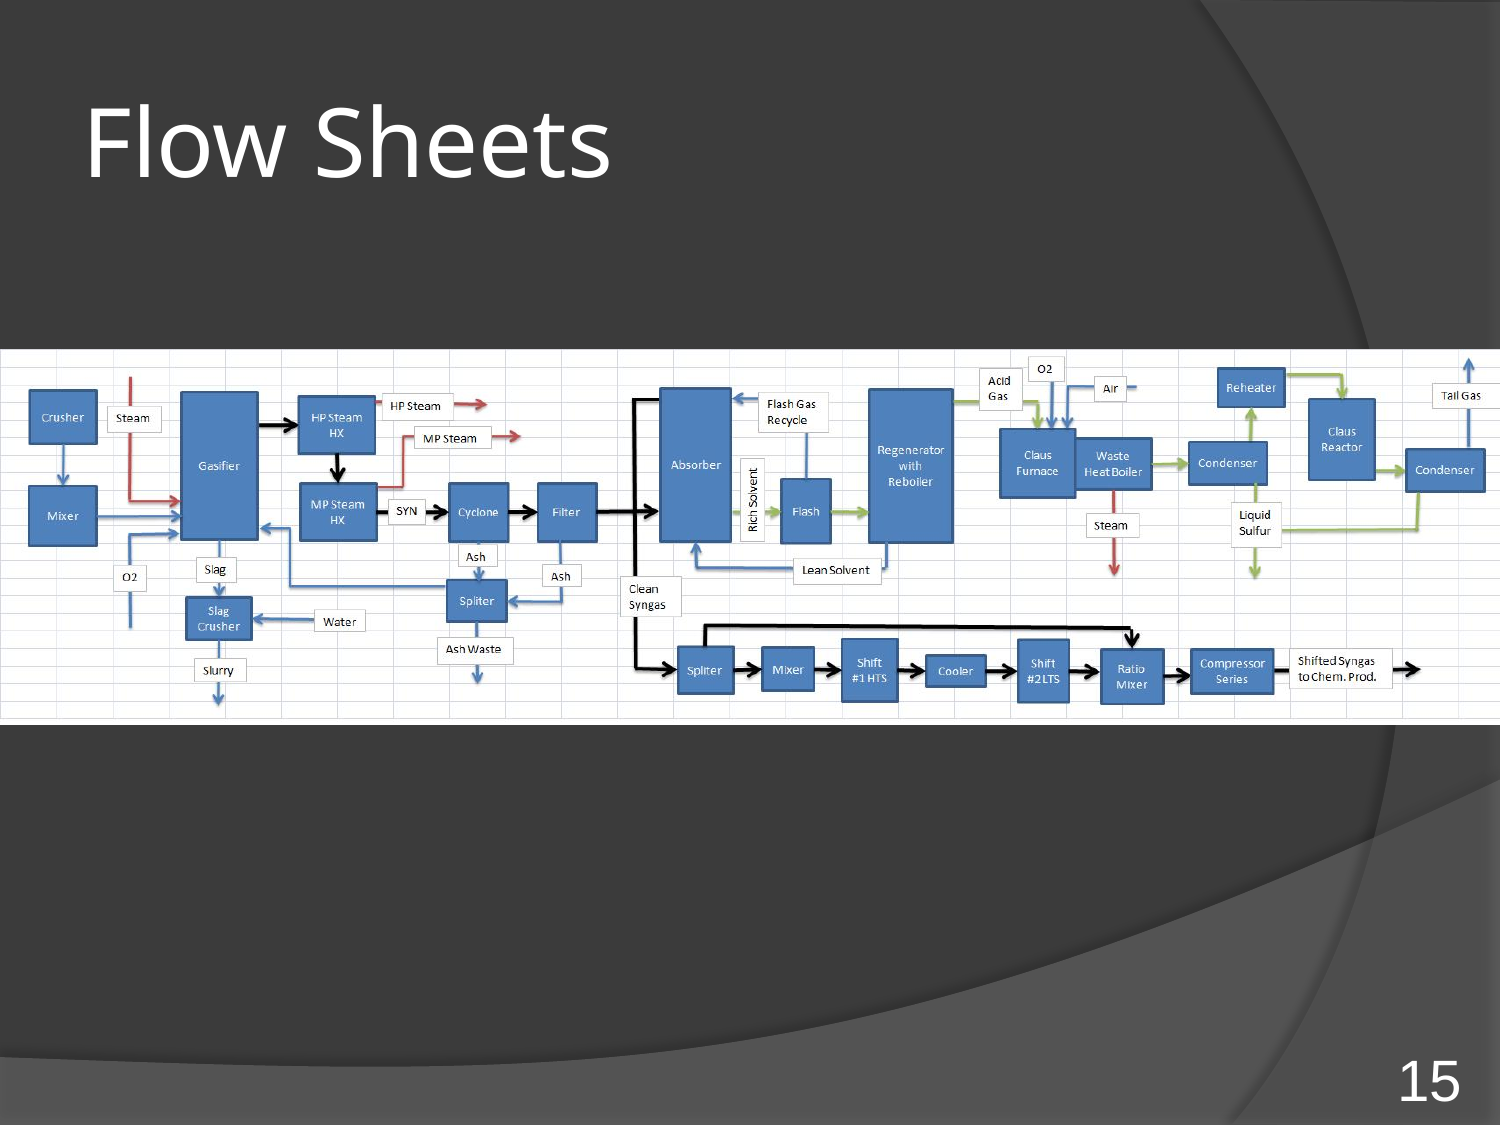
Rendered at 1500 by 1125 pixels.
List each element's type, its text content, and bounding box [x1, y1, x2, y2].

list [0, 349, 1500, 726]
title Flow Sheets [75, 45, 1300, 233]
slide_number 15 [1337, 1053, 1463, 1114]
